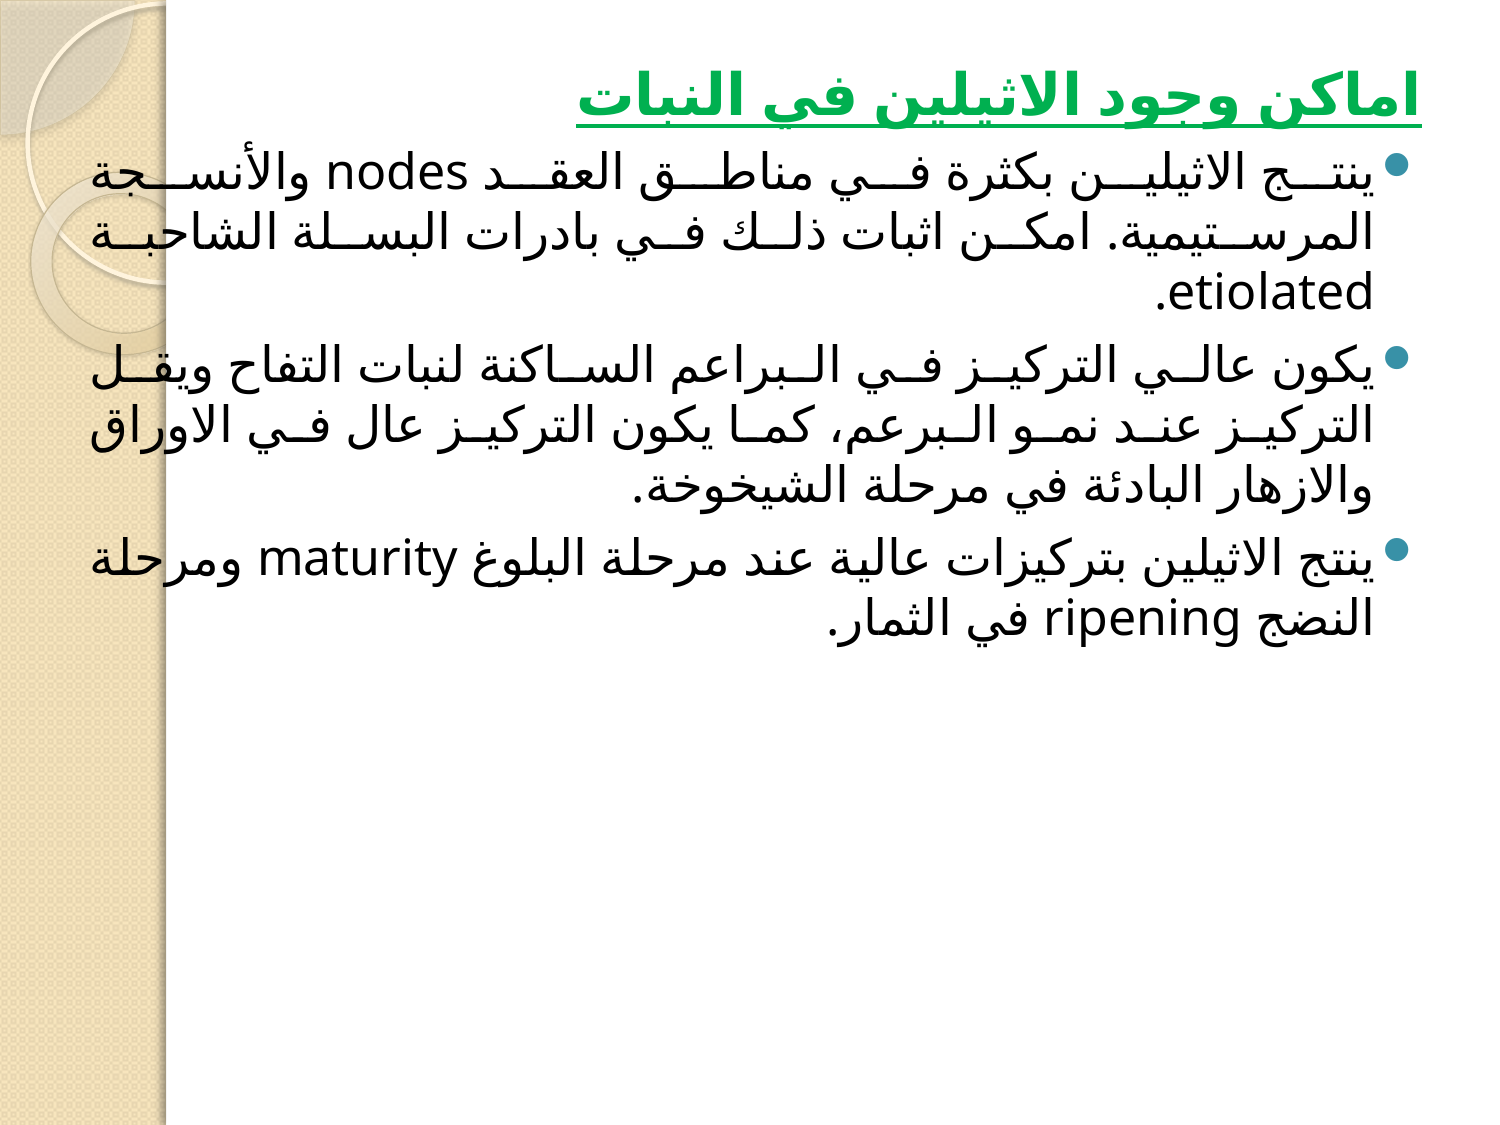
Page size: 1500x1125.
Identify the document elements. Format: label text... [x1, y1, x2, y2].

list اماكن وجود الاثيلين في النبات ينتج الاثيلين بكثرة في مناطق العقد nodes والأنسجة المرستيمية. امكن اثبات ذلك في بادرات البسلة الشاحبة etiolated. يكون عالي التركيز في البراعم الساكنة لنبات التفاح ويقل التركيز عند نمو البرعم، كما يكون التركيز عال في الاوراق والازهار البادئة في مرحلة الشيخوخة. ينتج الاثيلين بتركيزات عالية عند مرحلة البلوغ maturity ومرحلة النضج ripening في الثمار. [75, 50, 1450, 1005]
